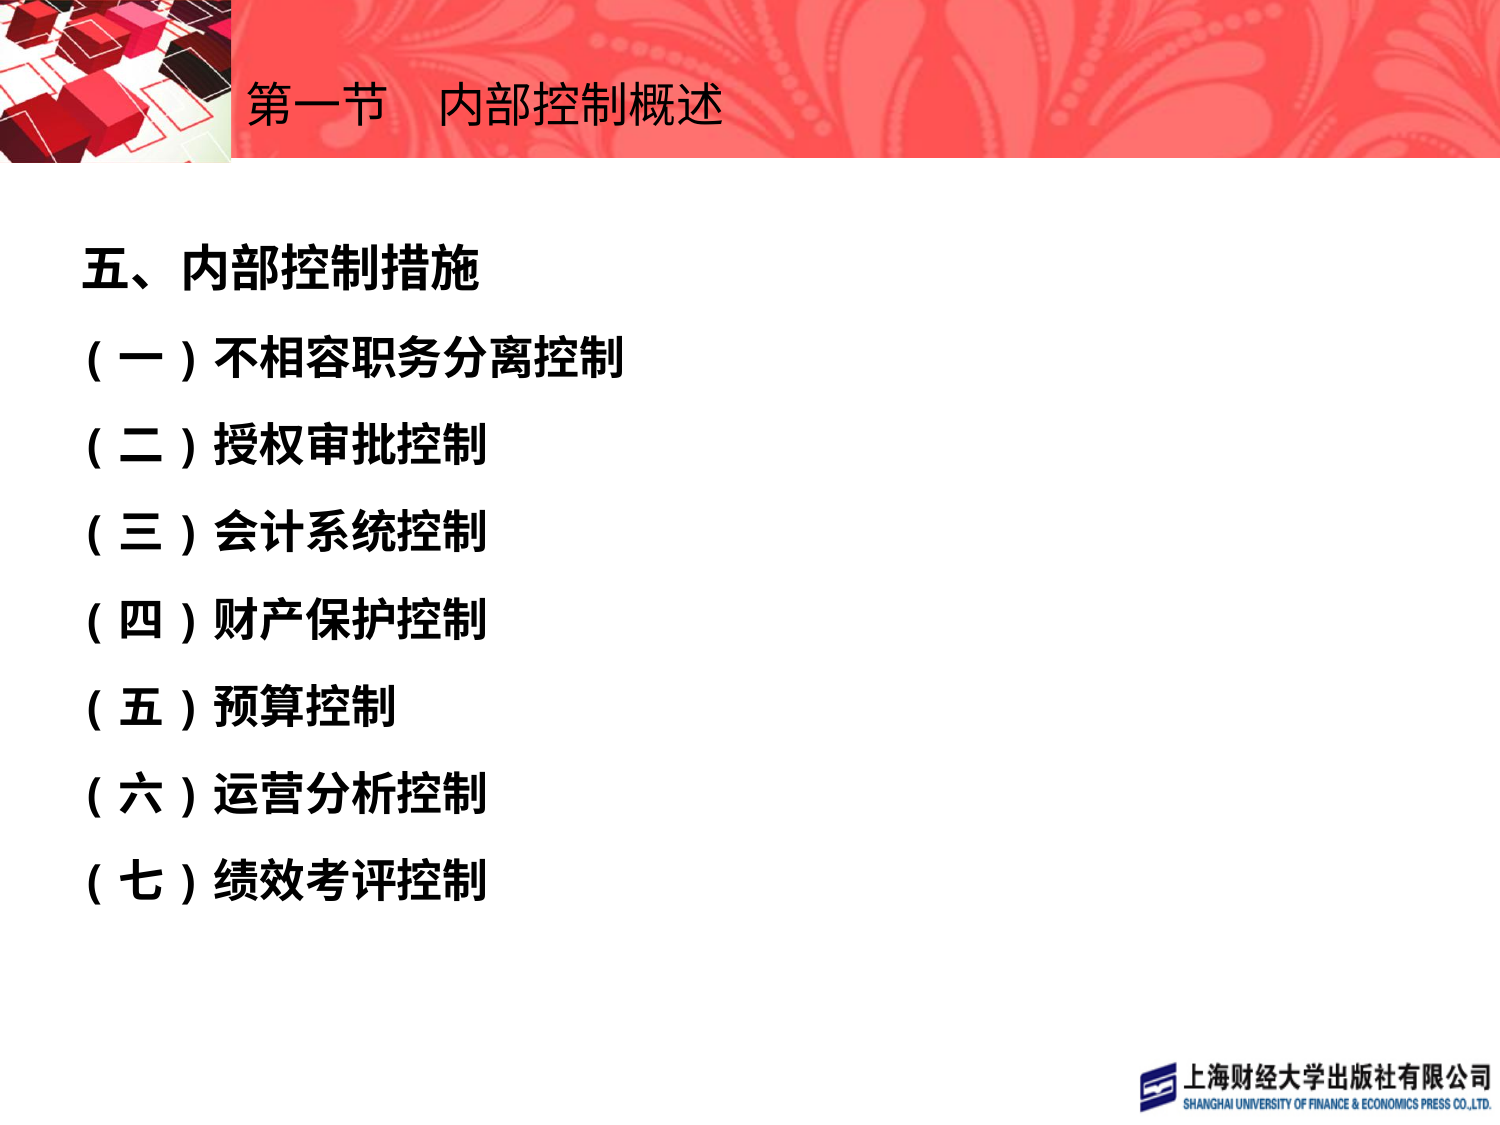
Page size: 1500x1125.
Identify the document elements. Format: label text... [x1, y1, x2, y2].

title 第一节 内部控制概述 [230, 45, 1461, 161]
picture [1139, 1058, 1495, 1118]
list 五、内部控制措施 (一)不相容职务分离控制 (二)授权审批控制 (三)会计系统控制 (四)财产保护控制 (五)预算控制 (六)运营分析控制 (七)绩效考评控制 [64, 208, 1425, 1047]
